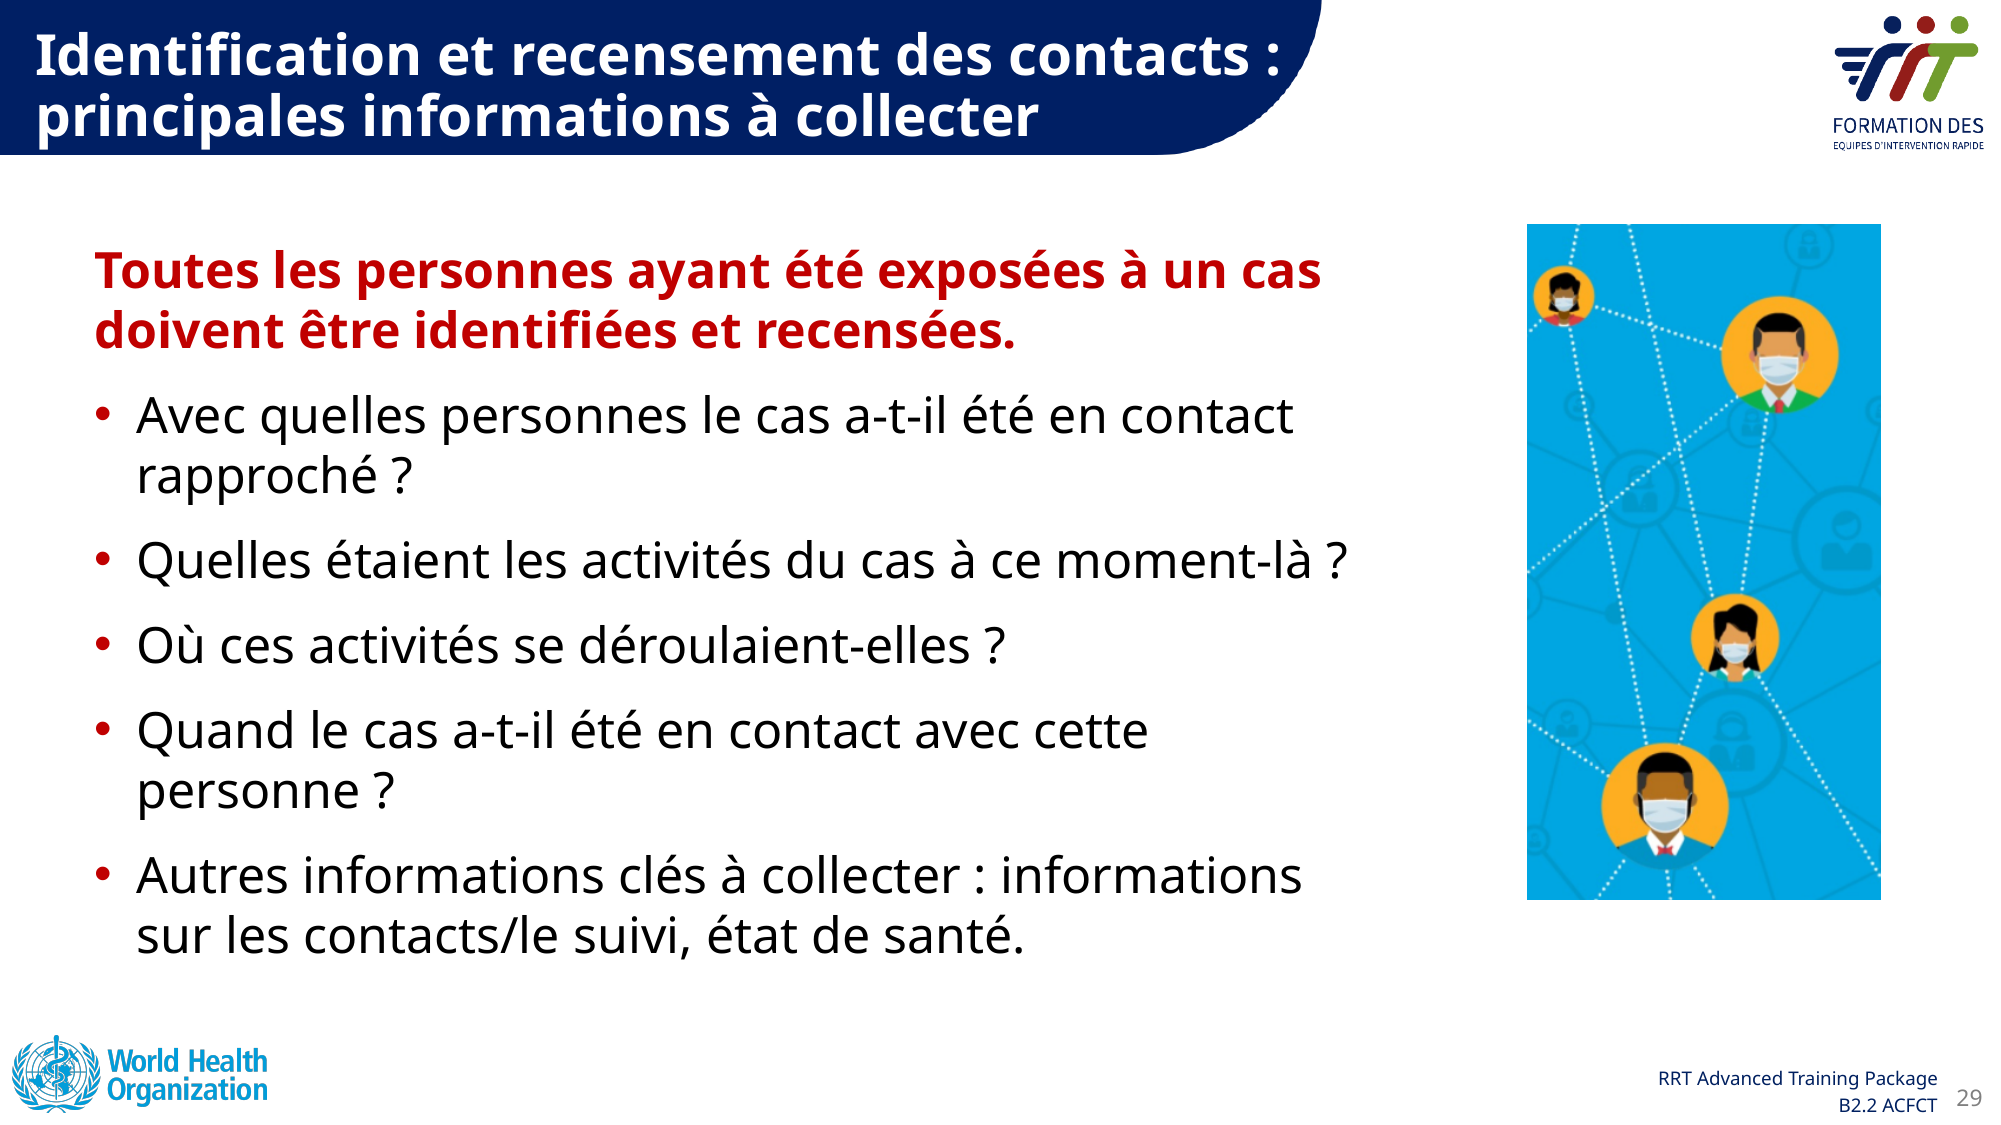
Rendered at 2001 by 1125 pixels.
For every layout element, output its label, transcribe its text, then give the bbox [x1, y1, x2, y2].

picture [12, 1035, 267, 1113]
picture [1601, 742, 1729, 856]
picture [1600, 501, 1608, 511]
title Identification et recensement des contacts : principales informations à collecter [34, 0, 1298, 150]
picture [1674, 441, 1681, 451]
picture [1647, 322, 1657, 331]
picture [12, 1083, 48, 1113]
picture [1720, 296, 1839, 415]
picture [1533, 261, 1598, 331]
text_box Toutes les personnes ayant été exposées à un cas doivent être identifiées et recensées. Avec quelles personnes le cas a-t-il été en contact rapproché ? Quelles étaient les activités du cas à ce moment-là ? Où ces activités se déroulaient-elles ? Quand le cas a-t-il été en contact avec cette personne ? Autres informations clés à collecter : informations sur les contacts/le suivi, état de santé. [91, 238, 1386, 901]
picture [1690, 593, 1780, 682]
picture [58, 1050, 64, 1058]
picture [0, 0, 1322, 155]
picture [1833, 15, 1984, 151]
